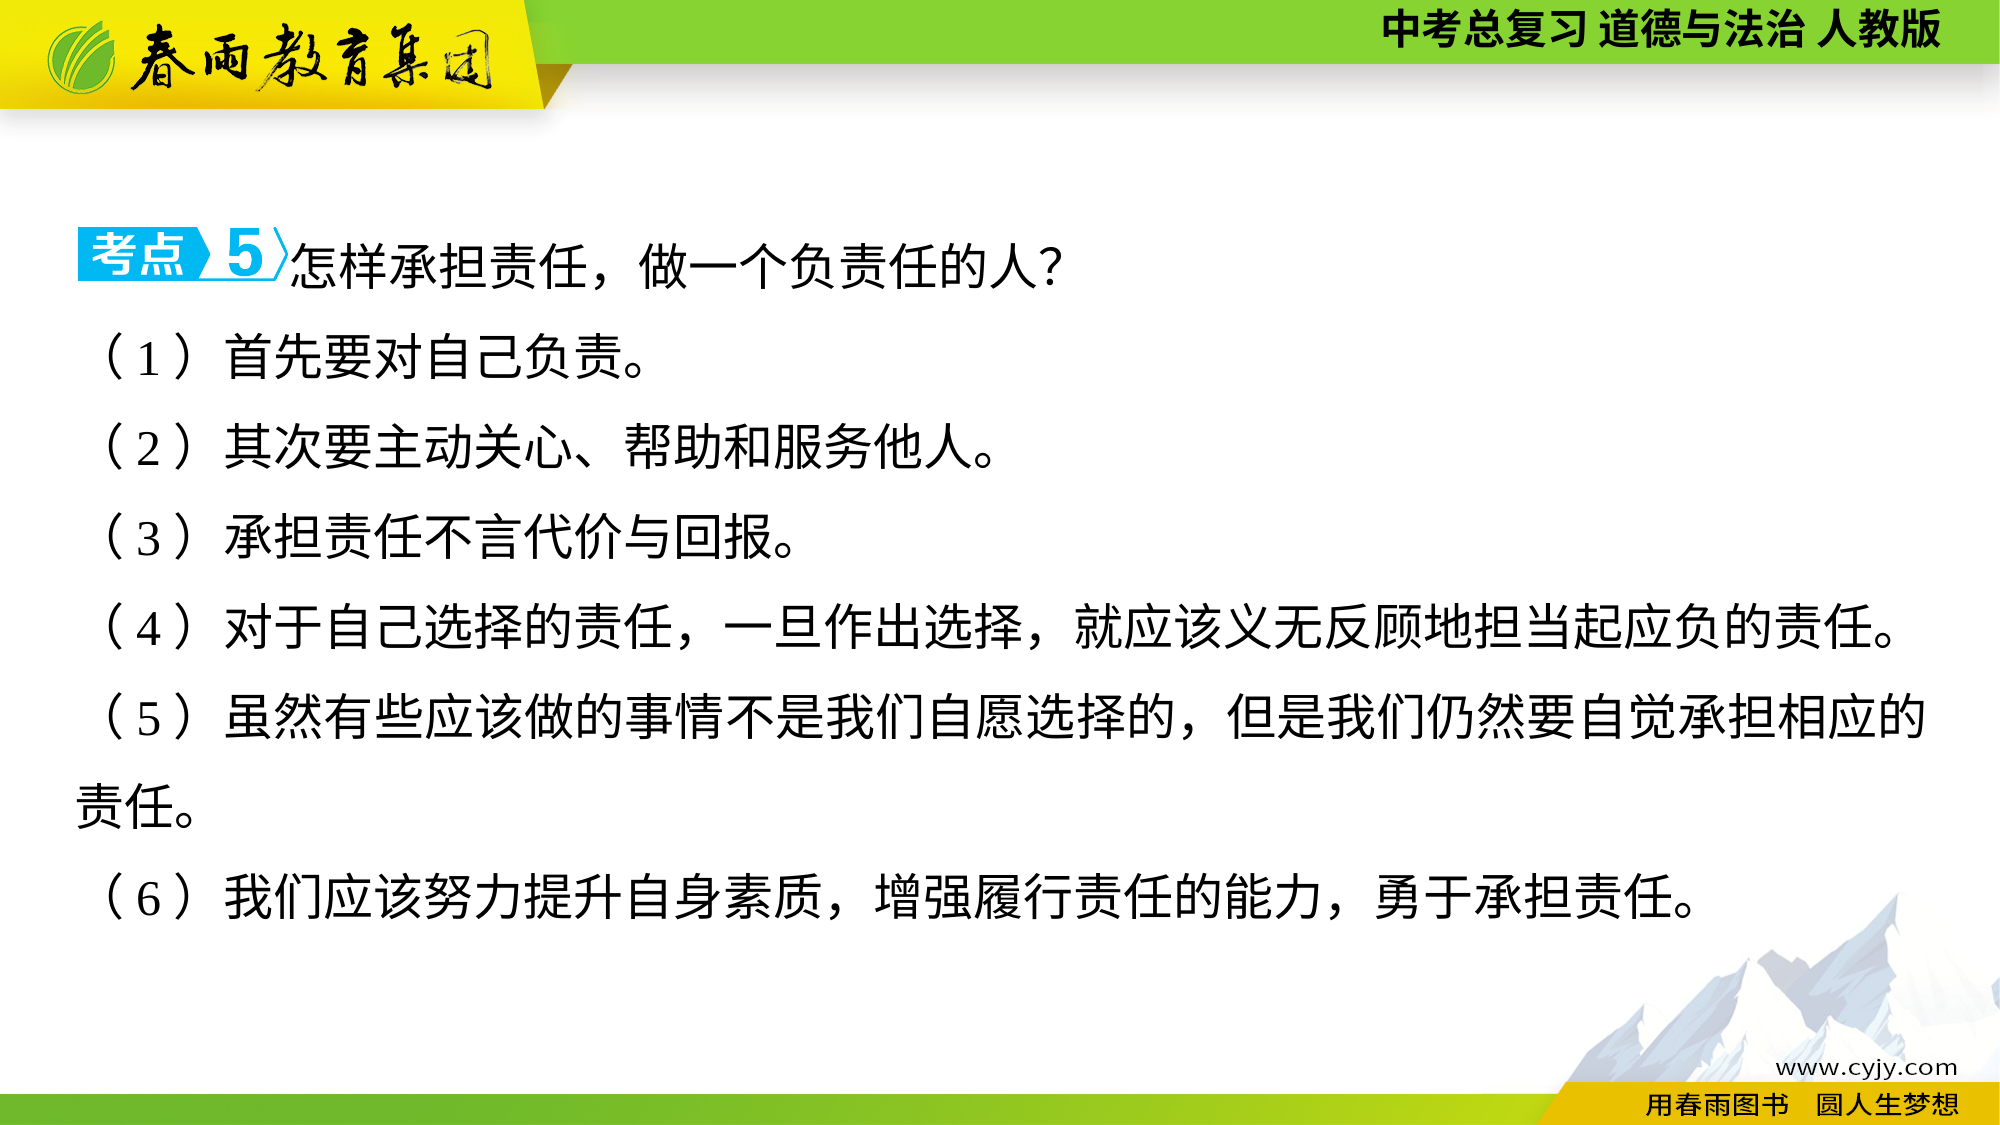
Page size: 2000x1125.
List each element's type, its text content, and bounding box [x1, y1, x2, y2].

list 怎样承担责任，做一个负责任的人？ （1）首先要对自己负责。 （2）其次要主动关心、帮助和服务他人。 （3）承担责任不言代价与回报。 （4）对于自己选择的责任，一旦作出选择，就应该义无反顾地担当起应负的责任。 （5）虽然有些应该做的事情不是我们自愿选择的，但是我们仍然要自觉承担相应的责任。 （6）我们应该努力提升自身素质，增强履行责任的能力，勇于承担责任。 [59, 198, 1944, 929]
picture [0, 0, 2000, 1125]
